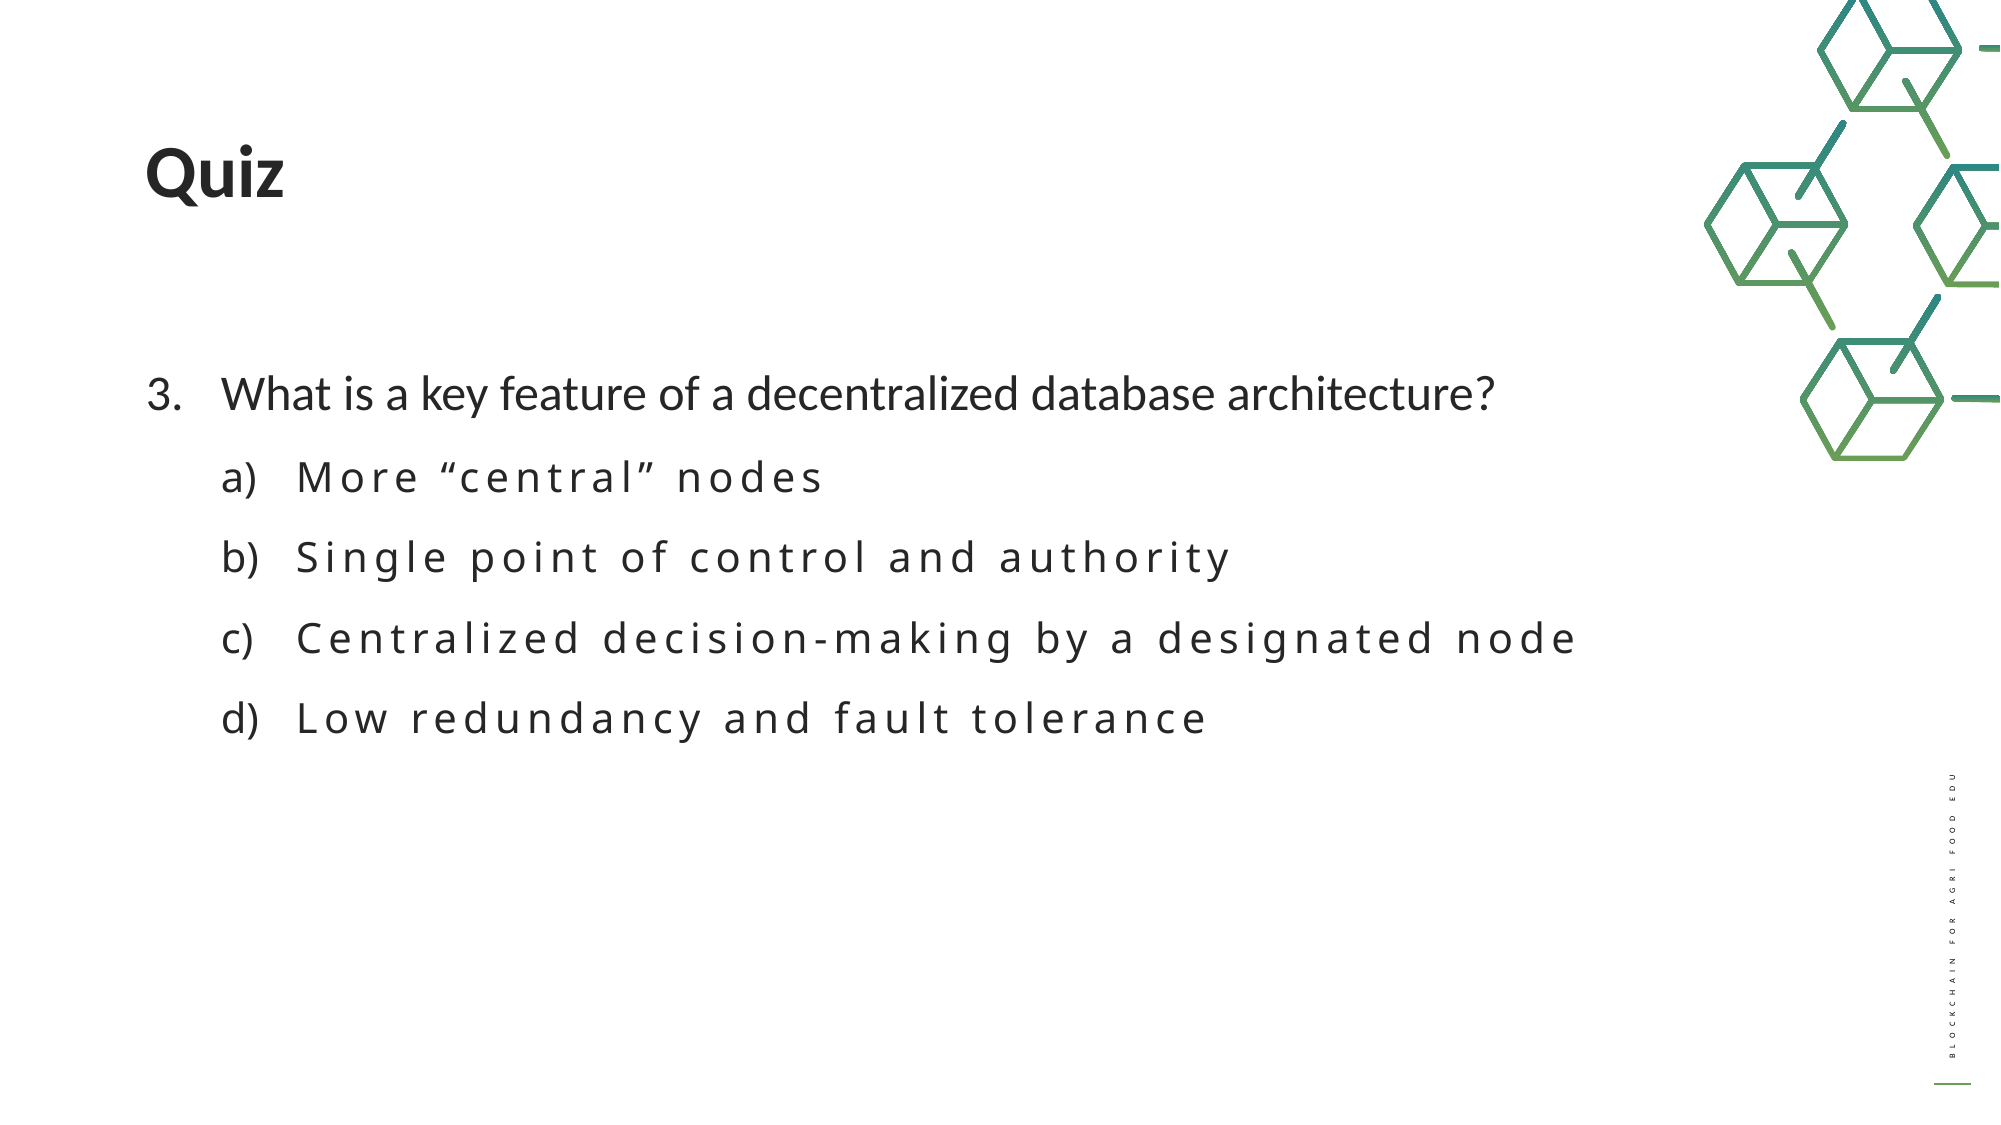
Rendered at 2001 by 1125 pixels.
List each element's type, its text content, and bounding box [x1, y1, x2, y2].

list Quiz [130, 124, 1704, 337]
list What is a key feature of a decentralized database architecture? More “central” nodes Single point of control and authority Centralized decision-making by a designated node Low redundancy and fault tolerance [130, 348, 1869, 1035]
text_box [1704, 0, 2000, 461]
